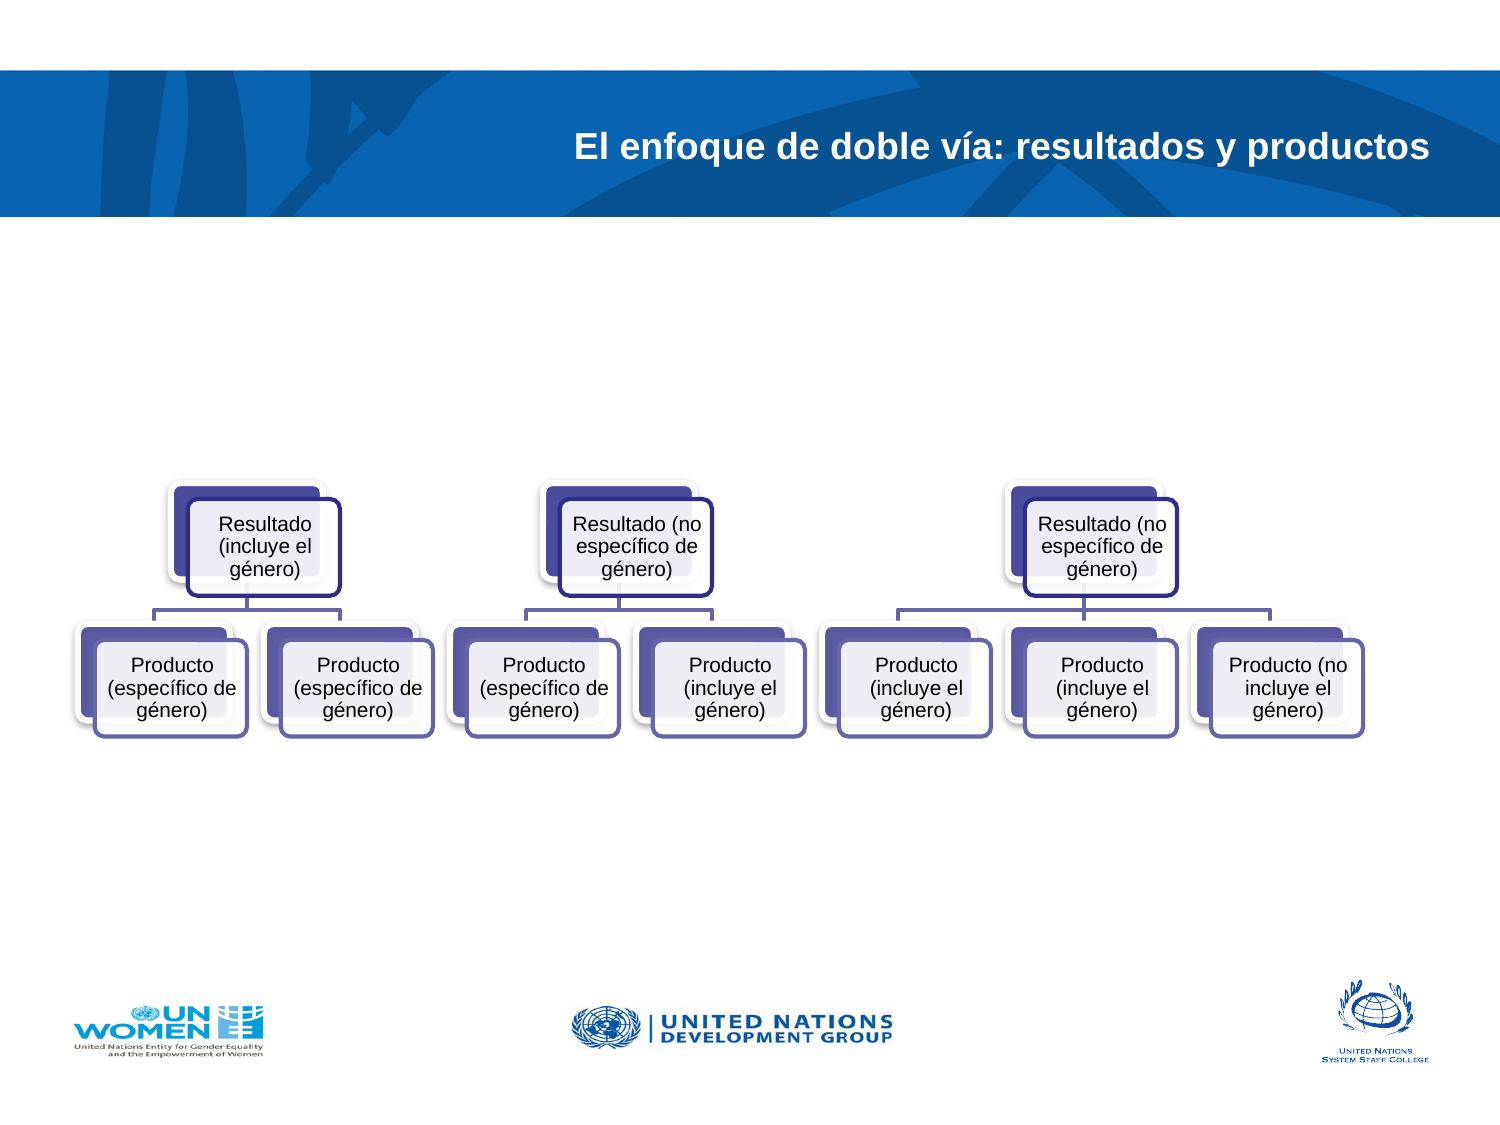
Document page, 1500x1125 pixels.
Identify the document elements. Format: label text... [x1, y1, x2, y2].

picture [73, 1006, 263, 1058]
picture [572, 1006, 892, 1049]
title El enfoque de doble vía: resultados y productos [170, 94, 1447, 195]
picture [170, 1006, 179, 1018]
picture [194, 1006, 204, 1013]
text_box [76, 243, 1365, 977]
picture [1322, 979, 1429, 1063]
picture [0, 70, 1500, 217]
